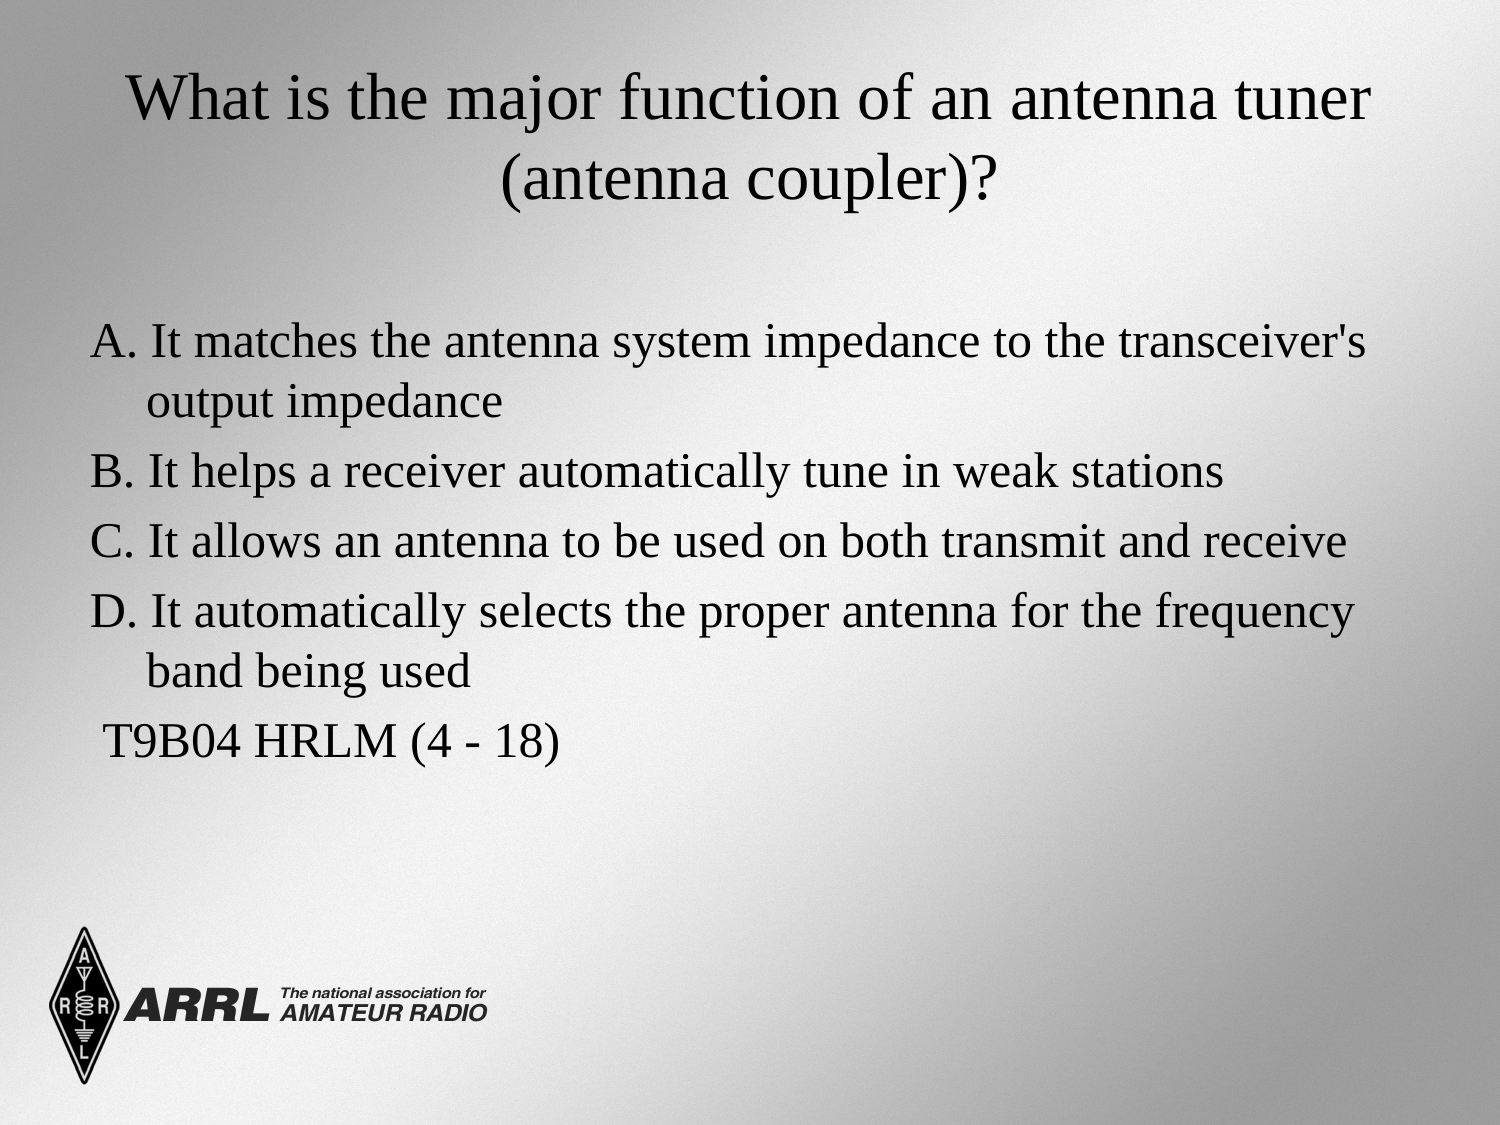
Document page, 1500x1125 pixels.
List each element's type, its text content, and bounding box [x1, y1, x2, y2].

title What is the major function of an antenna tuner (antenna coupler)? [75, 45, 1425, 233]
picture [0, 0, 1500, 1125]
list A. It matches the antenna system impedance to the transceiver's output impedance B. It helps a receiver automatically tune in weak stations C. It allows an antenna to be used on both transmit and receive D. It automatically selects the proper antenna for the frequency band being used T9B04 HRLM (4 - 18) [75, 299, 1425, 1005]
